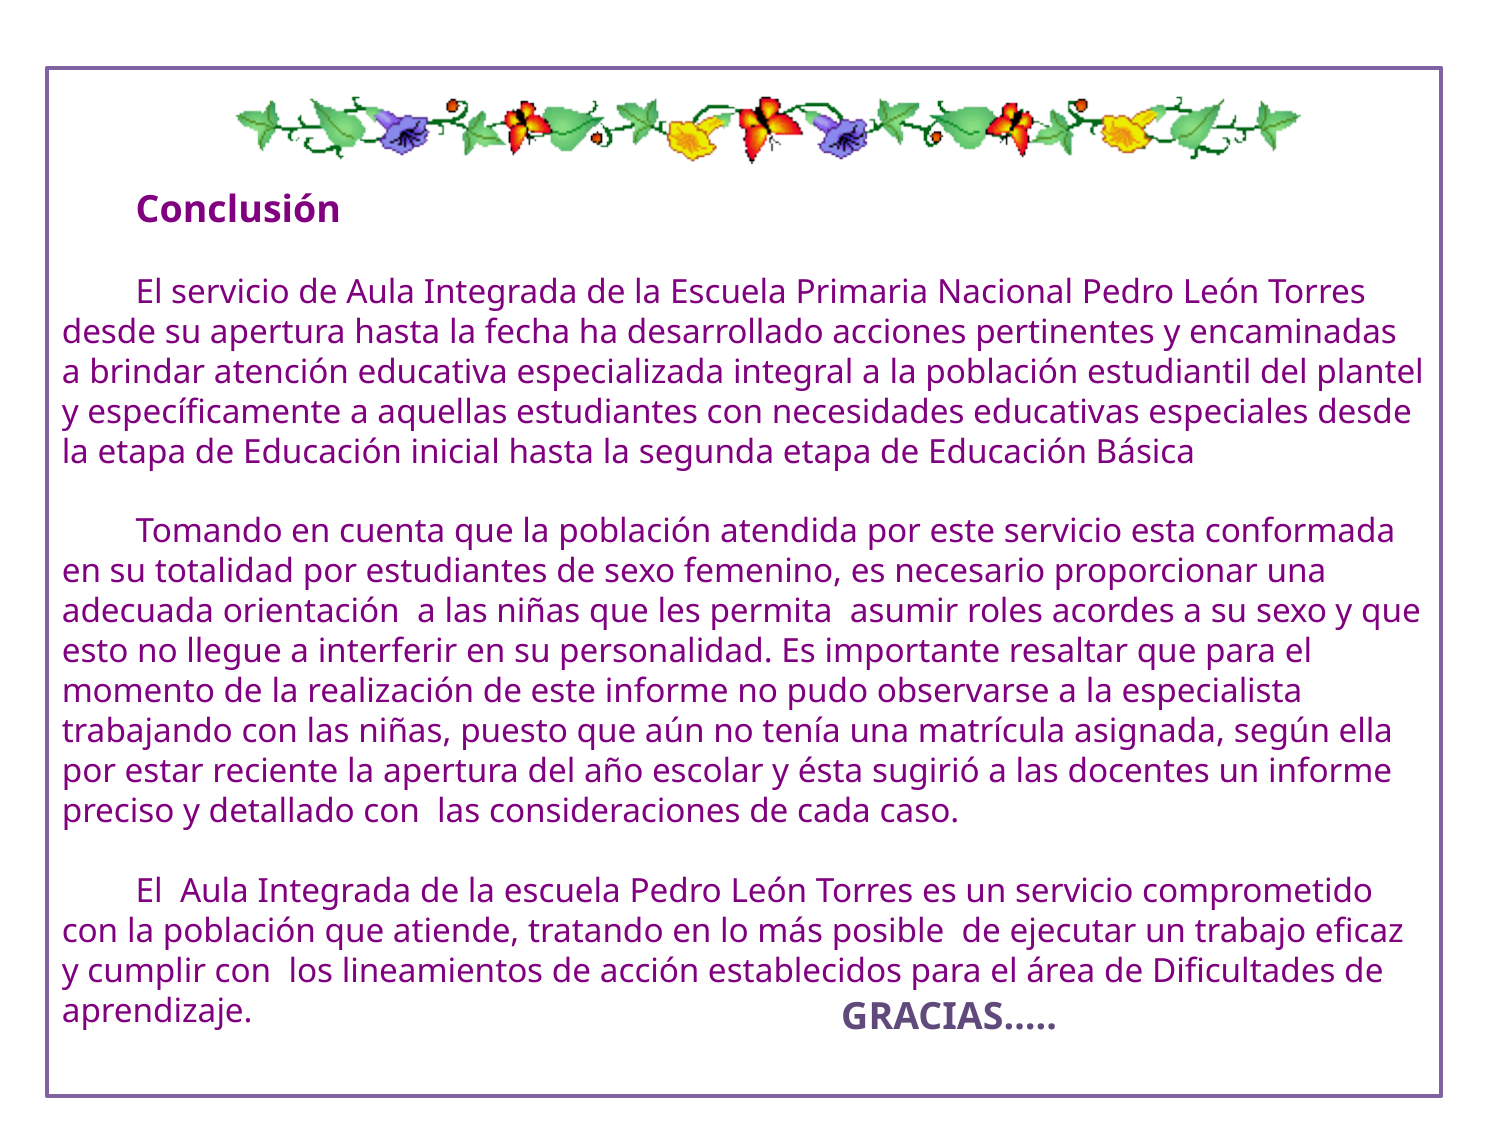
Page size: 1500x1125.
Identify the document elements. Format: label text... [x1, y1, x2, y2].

text_box Conclusión El servicio de Aula Integrada de la Escuela Primaria Nacional Pedro León Torres desde su apertura hasta la fecha ha desarrollado acciones pertinentes y encaminadas a brindar atención educativa especializada integral a la población estudiantil del plantel y específicamente a aquellas estudiantes con necesidades educativas especiales desde la etapa de Educación inicial hasta la segunda etapa de Educación Básica Tomando en cuenta que la población atendida por este servicio esta conformada en su totalidad por estudiantes de sexo femenino, es necesario proporcionar una adecuada orientación a las niñas que les permita asumir roles acordes a su sexo y que esto no llegue a interferir en su personalidad. Es importante resaltar que para el momento de la realización de este informe no pudo observarse a la especialista trabajando con las niñas, puesto que aún no tenía una matrícula asignada, según ella por estar reciente la apertura del año escolar y ésta sugirió a las docentes un informe preciso y detallado con las consideraciones de cada caso. El Aula Integrada de la escuela Pedro León Torres es un servicio comprometido con la población que atiende, tratando en lo más posible de ejecutar un trabajo eficaz y cumplir con los lineamientos de acción establecidos para el área de Dificultades de aprendizaje. [45, 66, 1443, 1098]
picture [234, 93, 1301, 165]
text_box GRACIAS….. [632, 984, 1266, 1045]
